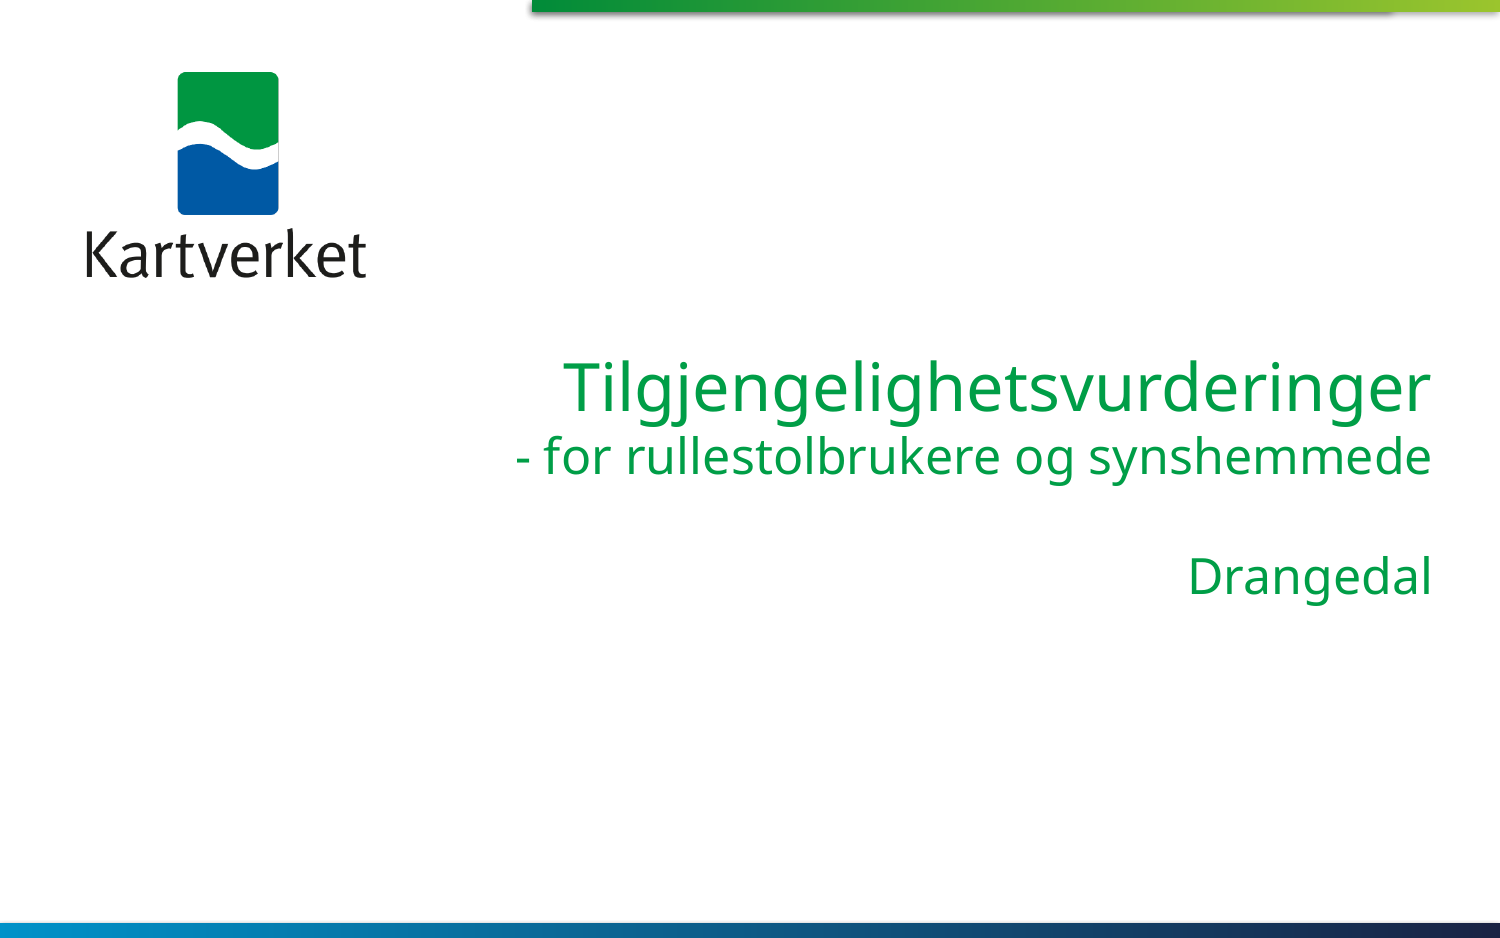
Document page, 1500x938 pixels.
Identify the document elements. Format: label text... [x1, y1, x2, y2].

text_box Tilgjengelighetsvurderinger - for rullestolbrukere og synshemmede Drangedal [66, 337, 1449, 613]
